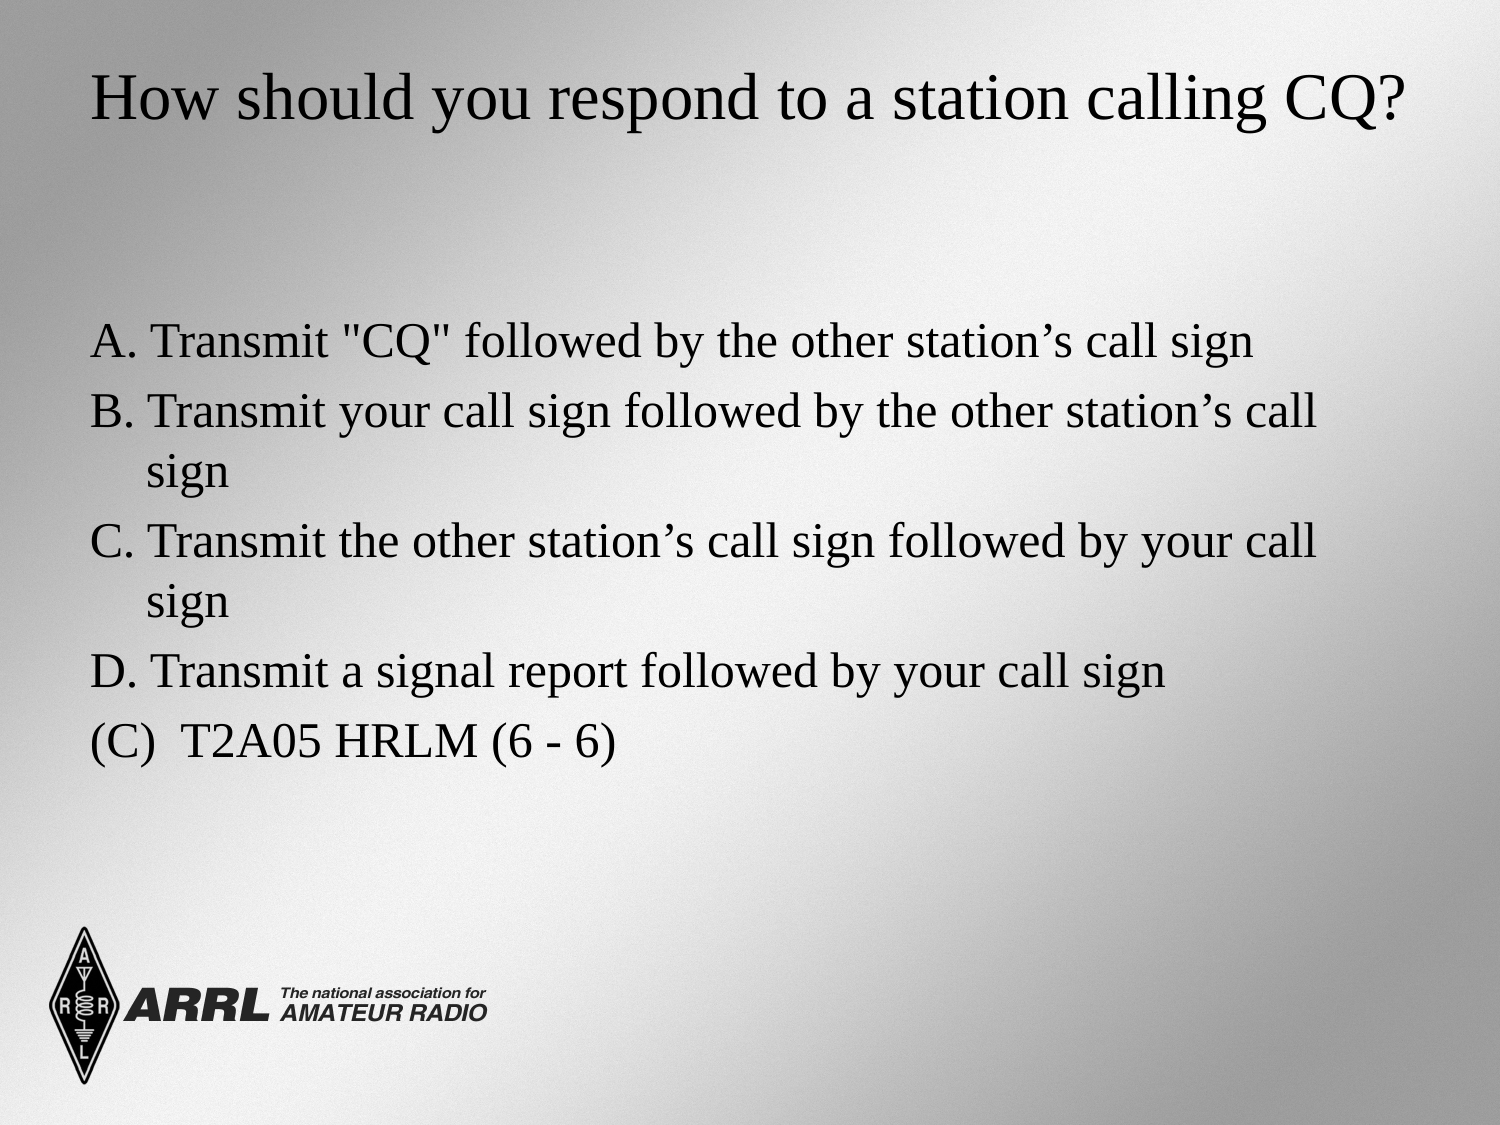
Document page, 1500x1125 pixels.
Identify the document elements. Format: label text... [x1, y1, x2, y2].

title How should you respond to a station calling CQ? [75, 45, 1425, 233]
list A. Transmit "CQ" followed by the other station’s call sign B. Transmit your call sign followed by the other station’s call sign C. Transmit the other station’s call sign followed by your call sign D. Transmit a signal report followed by your call sign (C) T2A05 HRLM (6 - 6) [75, 299, 1425, 1005]
picture [0, 0, 1500, 1125]
